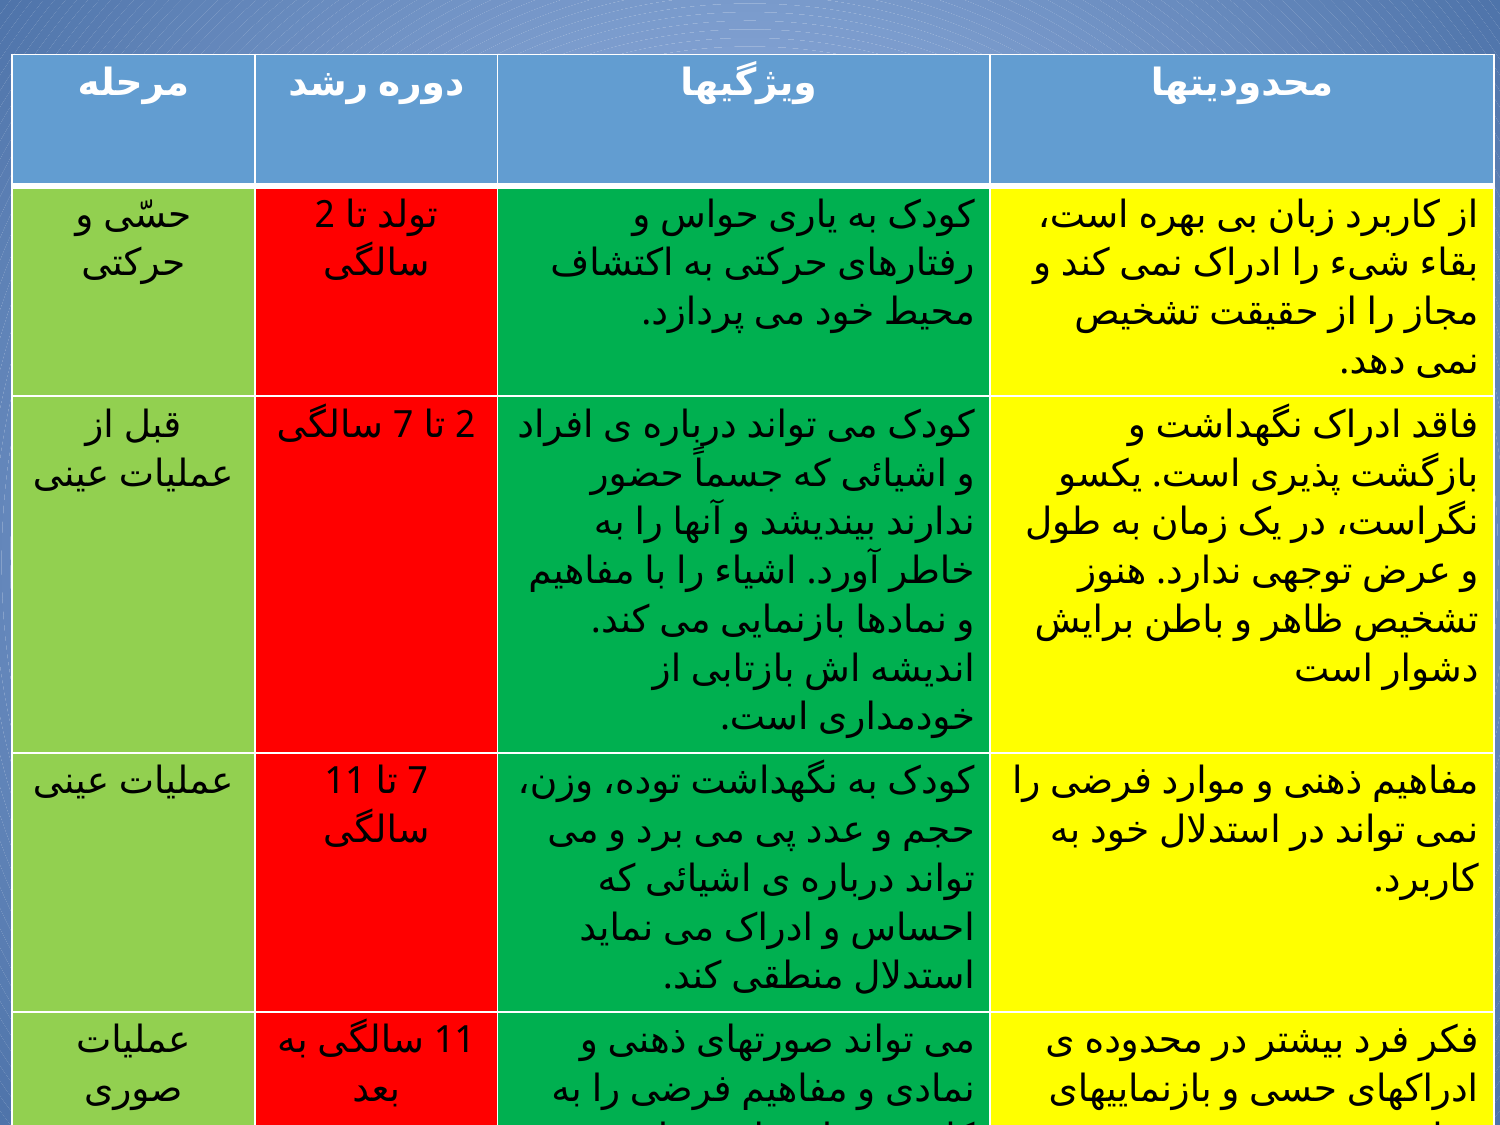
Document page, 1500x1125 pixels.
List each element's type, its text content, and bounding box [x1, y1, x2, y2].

table_cell مفاهیم ذهنی و موارد فرضی را نمی تواند در استدلال خود به کاربرد. [991, 754, 1493, 1011]
table_cell حسّی و حرکتی [13, 189, 254, 395]
table_cell کودک به نگهداشت توده، وزن، حجم و عدد پی می برد و می تواند درباره ی اشیائی که احساس و ادراک می نماید استدلال منطقی کند. [498, 754, 989, 1011]
table_cell عملیات عینی [13, 754, 254, 1011]
table_cell فاقد ادراک نگهداشت و بازگشت پذیری است. یکسو نگراست، در یک زمان به طول و عرض توجهی ندارد. هنوز تشخیص ظاهر و باطن برایش دشوار است [991, 397, 1493, 752]
table_cell 2 تا 7 سالگی [256, 397, 497, 752]
table_header ویژگیها [498, 55, 989, 183]
table_header دوره رشد [256, 55, 497, 183]
table_cell کودک به یاری حواس و رفتارهای حرکتی به اکتشاف محیط خود می پردازد. [498, 189, 989, 395]
slide_number 20 [75, 1042, 425, 1103]
table_cell کودک می تواند درباره ی افراد و اشیائی که جسماً حضور ندارند بیندیشد و آنها را به خاطر آورد. اشیاء را با مفاهیم و نمادها بازنمایی می کند. اندیشه اش بازتابی از خودمداری است. [498, 397, 989, 752]
table_cell تولد تا 2 سالگی [256, 189, 497, 395]
table_header مرحله [13, 55, 254, 183]
table_cell فکر فرد بیشتر در محدوده ی ادراکهای حسی و بازنماییهای روانی دور می زند. [991, 1013, 1493, 1125]
table_cell 11 سالگی به بعد [256, 1013, 497, 1125]
table_cell از کاربرد زبان بی بهره است، بقاء شیء را ادراک نمی کند و مجاز را از حقیقت تشخیص نمی دهد. [991, 189, 1493, 395]
table_cell عملیات صوری [13, 1013, 254, 1125]
table_cell قبل از عملیات عینی [13, 397, 254, 752]
table_header محدودیتها [991, 55, 1493, 183]
table_cell 7 تا 11 سالگی [256, 754, 497, 1011]
footer www.modirkade.ir [512, 1042, 988, 1103]
table_cell می تواند صورتهای ذهنی و نمادی و مفاهیم فرضی را به کار برد و از قبل به طرح و تنظیم نقشه ها و راهبردها اقدام کند. [498, 1013, 989, 1125]
